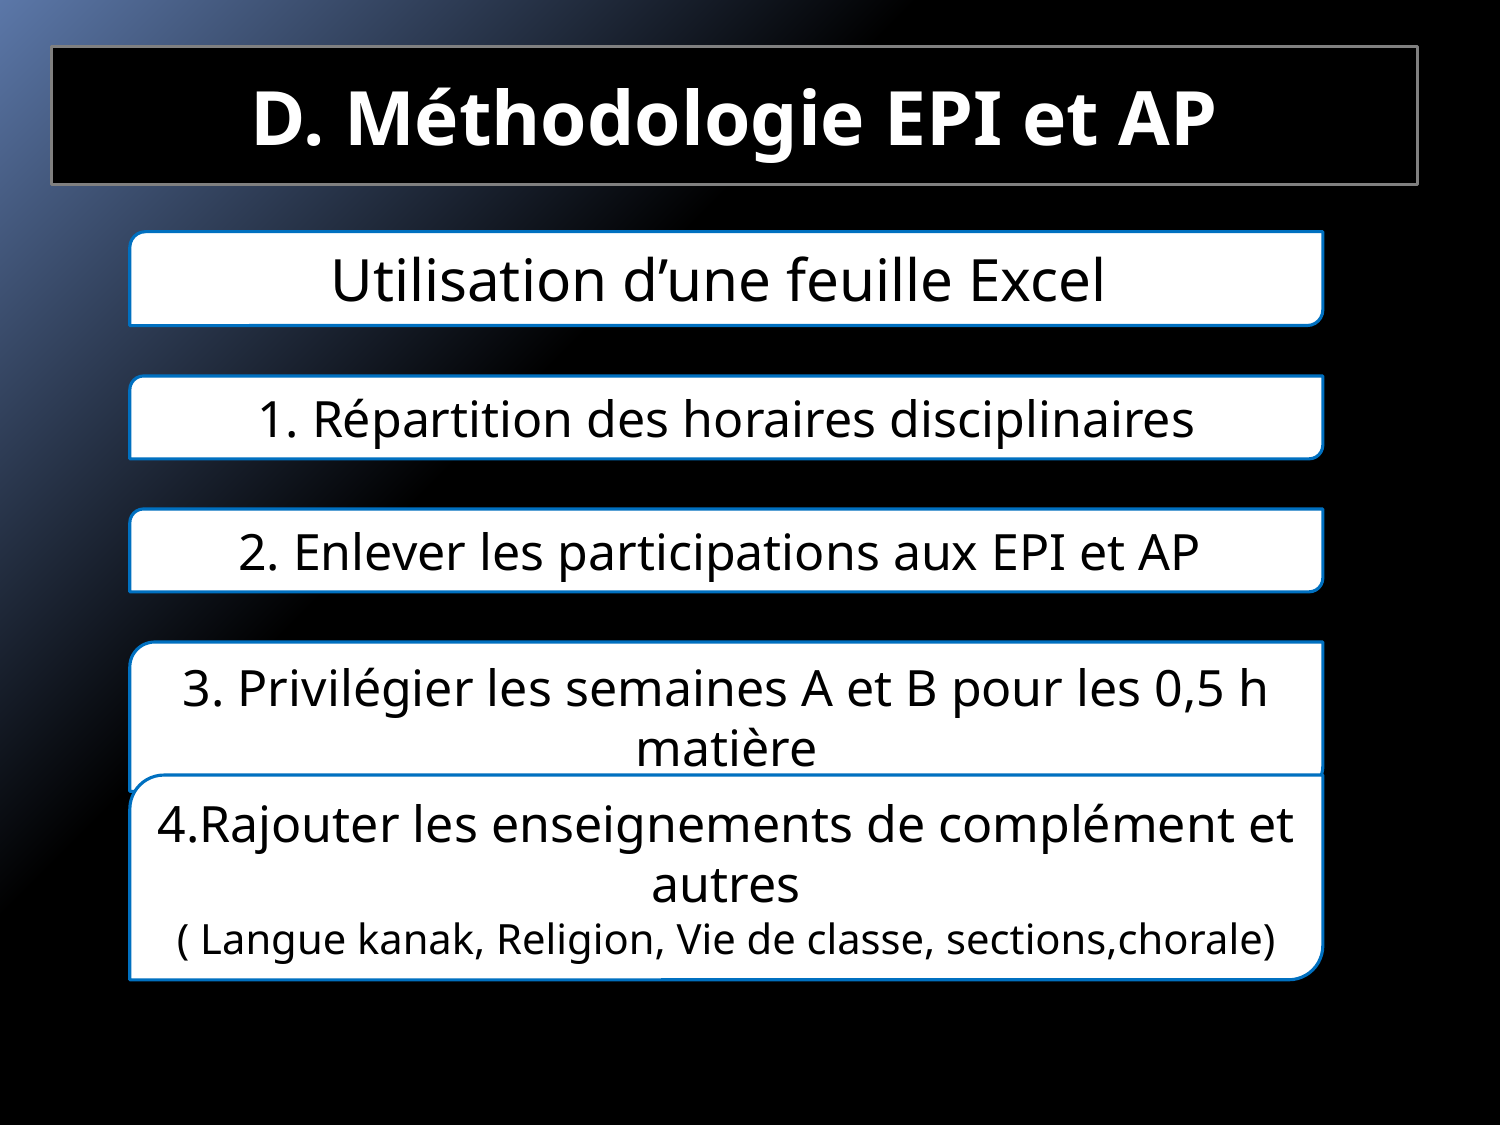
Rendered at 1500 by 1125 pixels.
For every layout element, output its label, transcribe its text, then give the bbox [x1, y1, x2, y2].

text_box 4.Rajouter les enseignements de complément et autres ( Langue kanak, Religion, Vie de classe, sections,chorale) [128, 773, 1325, 982]
text_box D. Méthodologie EPI et AP [50, 45, 1419, 186]
text_box Utilisation d’une feuille Excel [128, 230, 1325, 328]
text_box 2. Enlever les participations aux EPI et AP [128, 507, 1325, 594]
text_box 1. Répartition des horaires disciplinaires [128, 374, 1325, 461]
text_box 3. Privilégier les semaines A et B pour les 0,5 h matière [128, 640, 1325, 793]
